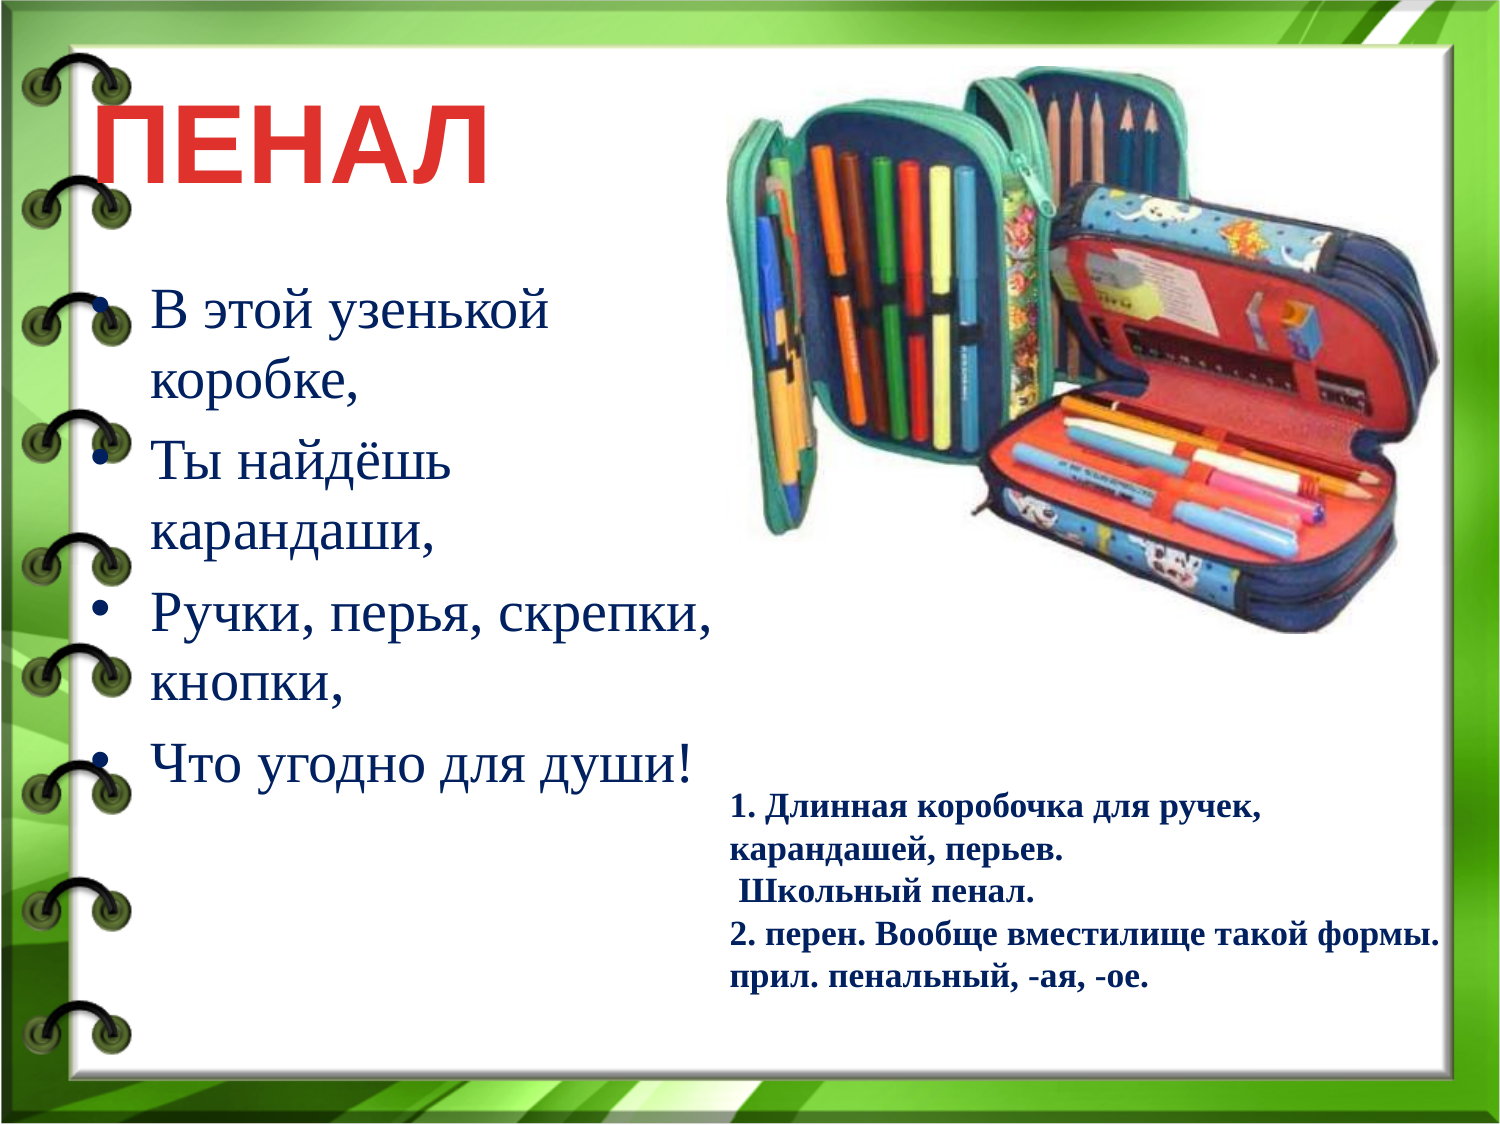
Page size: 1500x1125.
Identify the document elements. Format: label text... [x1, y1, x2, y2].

title ПЕНАЛ [74, 44, 1426, 233]
list В этой узенькой коробке, Ты найдёшь карандаши, Ручки, перья, скрепки, кнопки, Что угодно для души! [74, 262, 714, 1006]
list 1. Длинная коробочка для ручек, карандашей, перьев. Школьный пенал. 2. перен. Вообще вместилище такой формы. прил. пенальный, -ая, -ое. [714, 101, 1463, 1006]
picture [0, 0, 1500, 1125]
